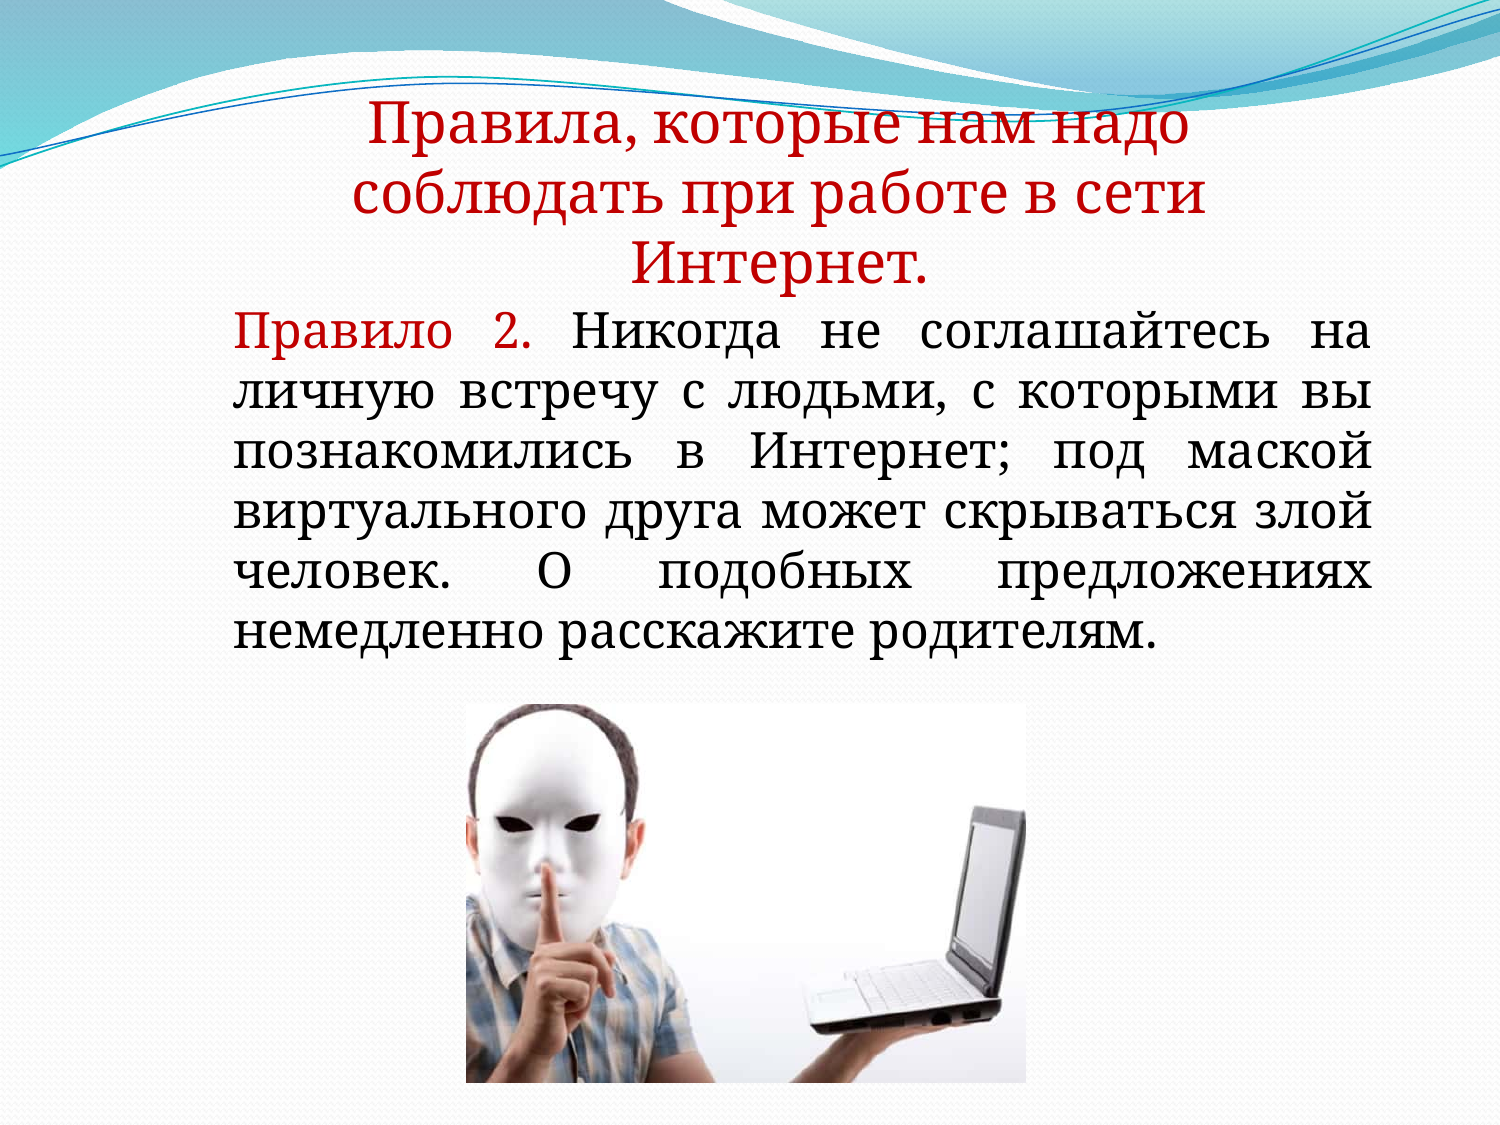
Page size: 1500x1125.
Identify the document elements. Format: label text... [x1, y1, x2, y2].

text_box Правила, которые нам надо соблюдать при работе в сети Интернет. [206, 78, 1353, 303]
picture [466, 703, 1027, 1084]
text_box Правило 2. Никогда не соглашайтесь на личную встречу с людьми, с которыми вы познакомились в Интернет; под маской виртуального друга может скрываться злой человек. О подобных предложениях немедленно расскажите родителям. [218, 290, 1388, 666]
